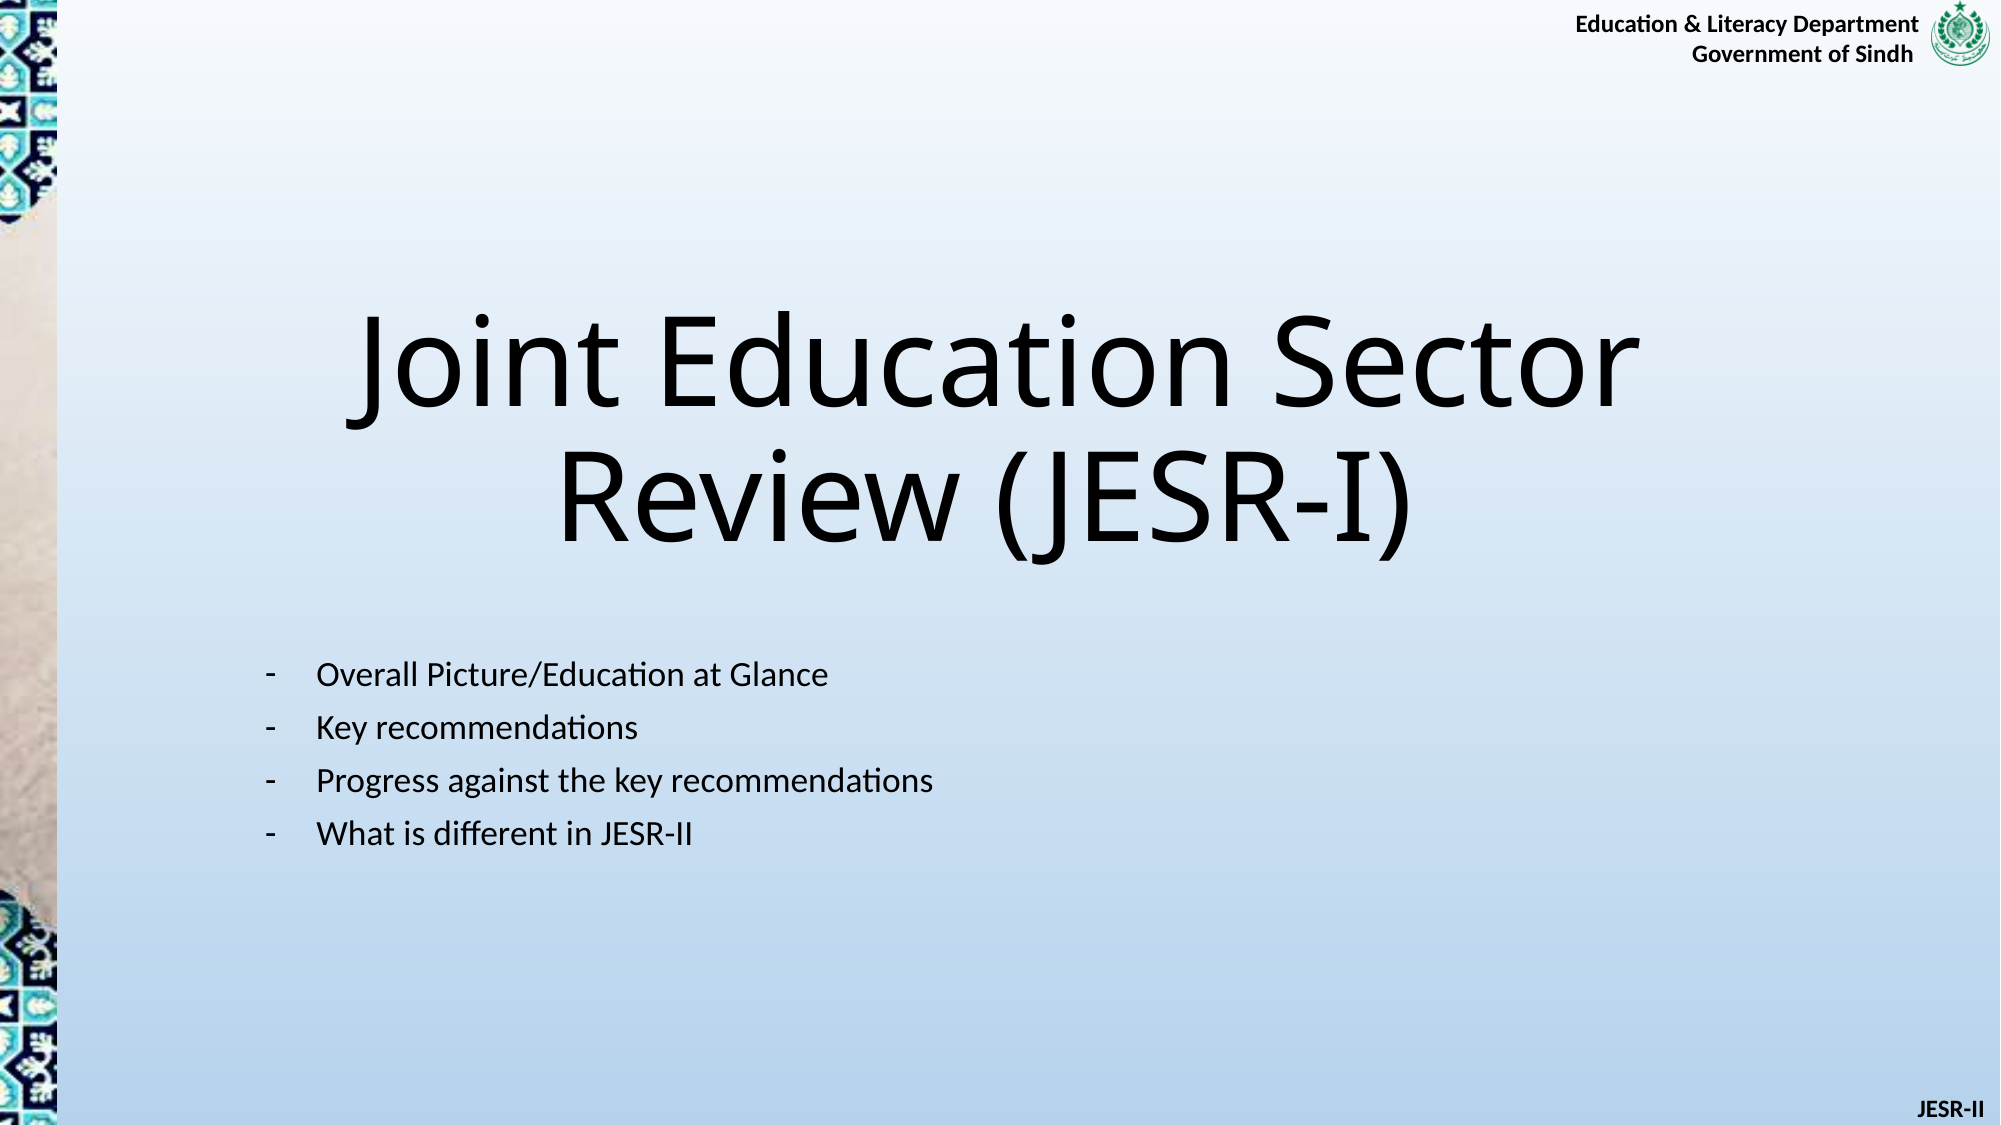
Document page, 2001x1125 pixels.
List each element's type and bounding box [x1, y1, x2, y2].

text_box [0, 0, 2000, 1125]
